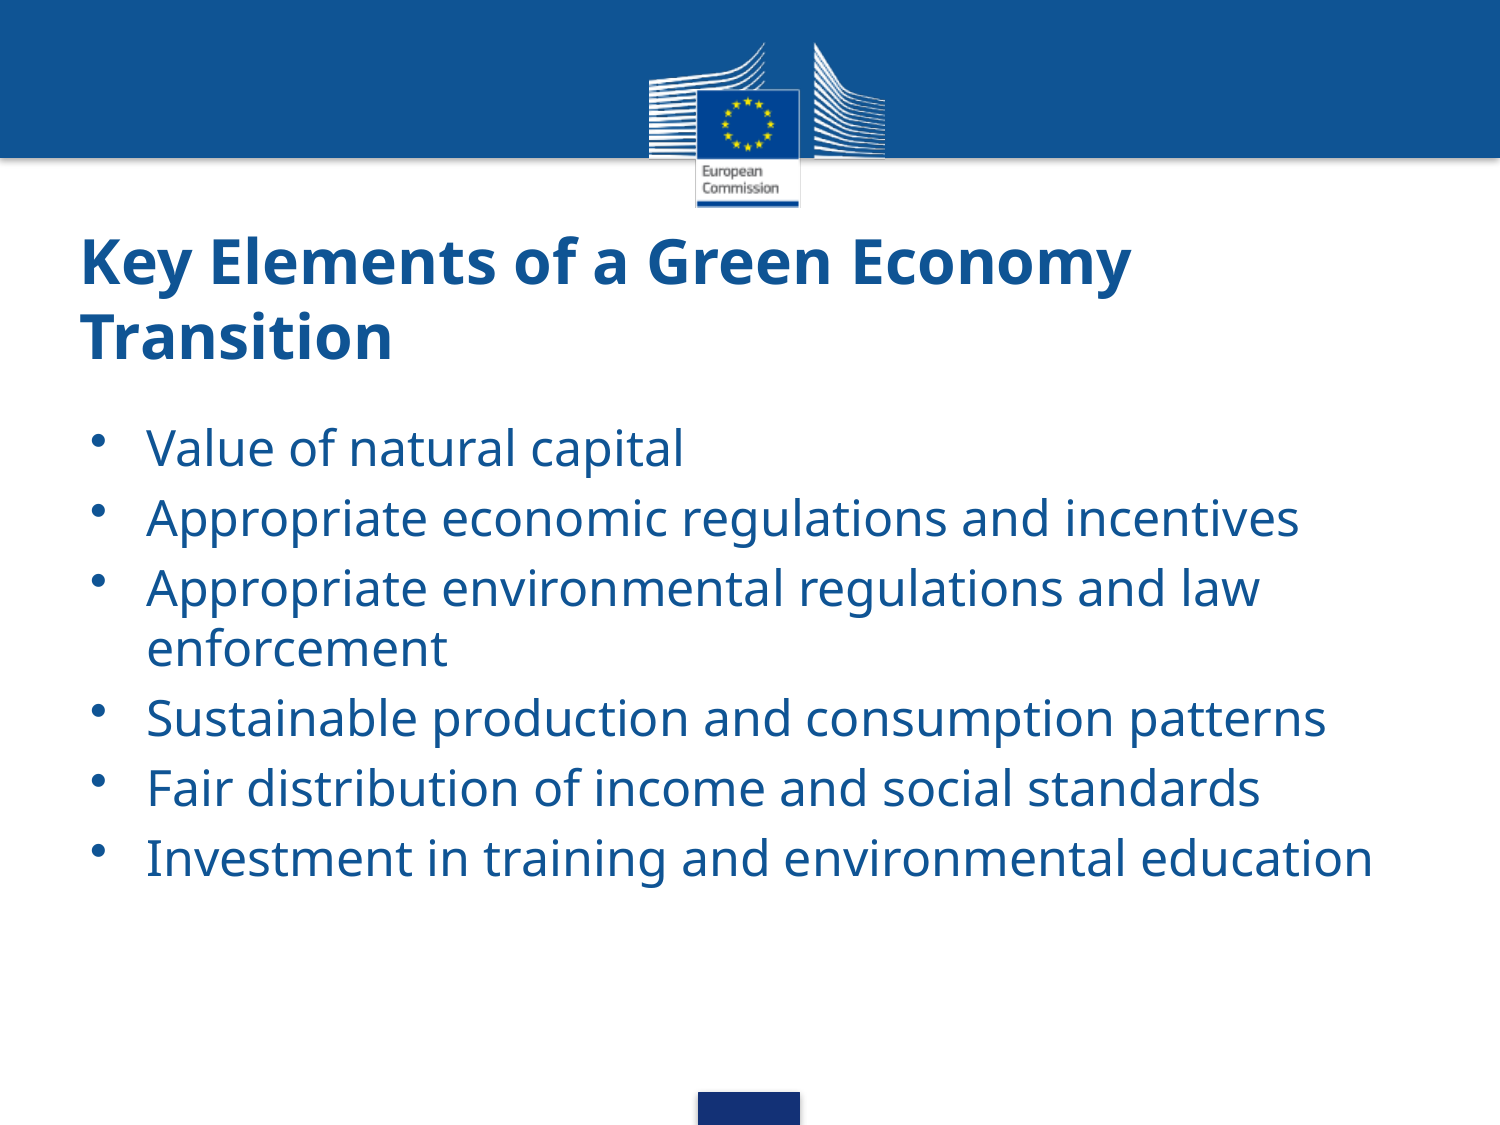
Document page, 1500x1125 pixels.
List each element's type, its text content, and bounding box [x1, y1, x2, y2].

title Key Elements of a Green Economy Transition [64, 219, 1415, 374]
picture [649, 42, 885, 208]
list Value of natural capital Appropriate economic regulations and incentives Appropriate environmental regulations and law enforcement Sustainable production and consumption patterns Fair distribution of income and social standards Investment in training and environmental education [75, 408, 1425, 988]
